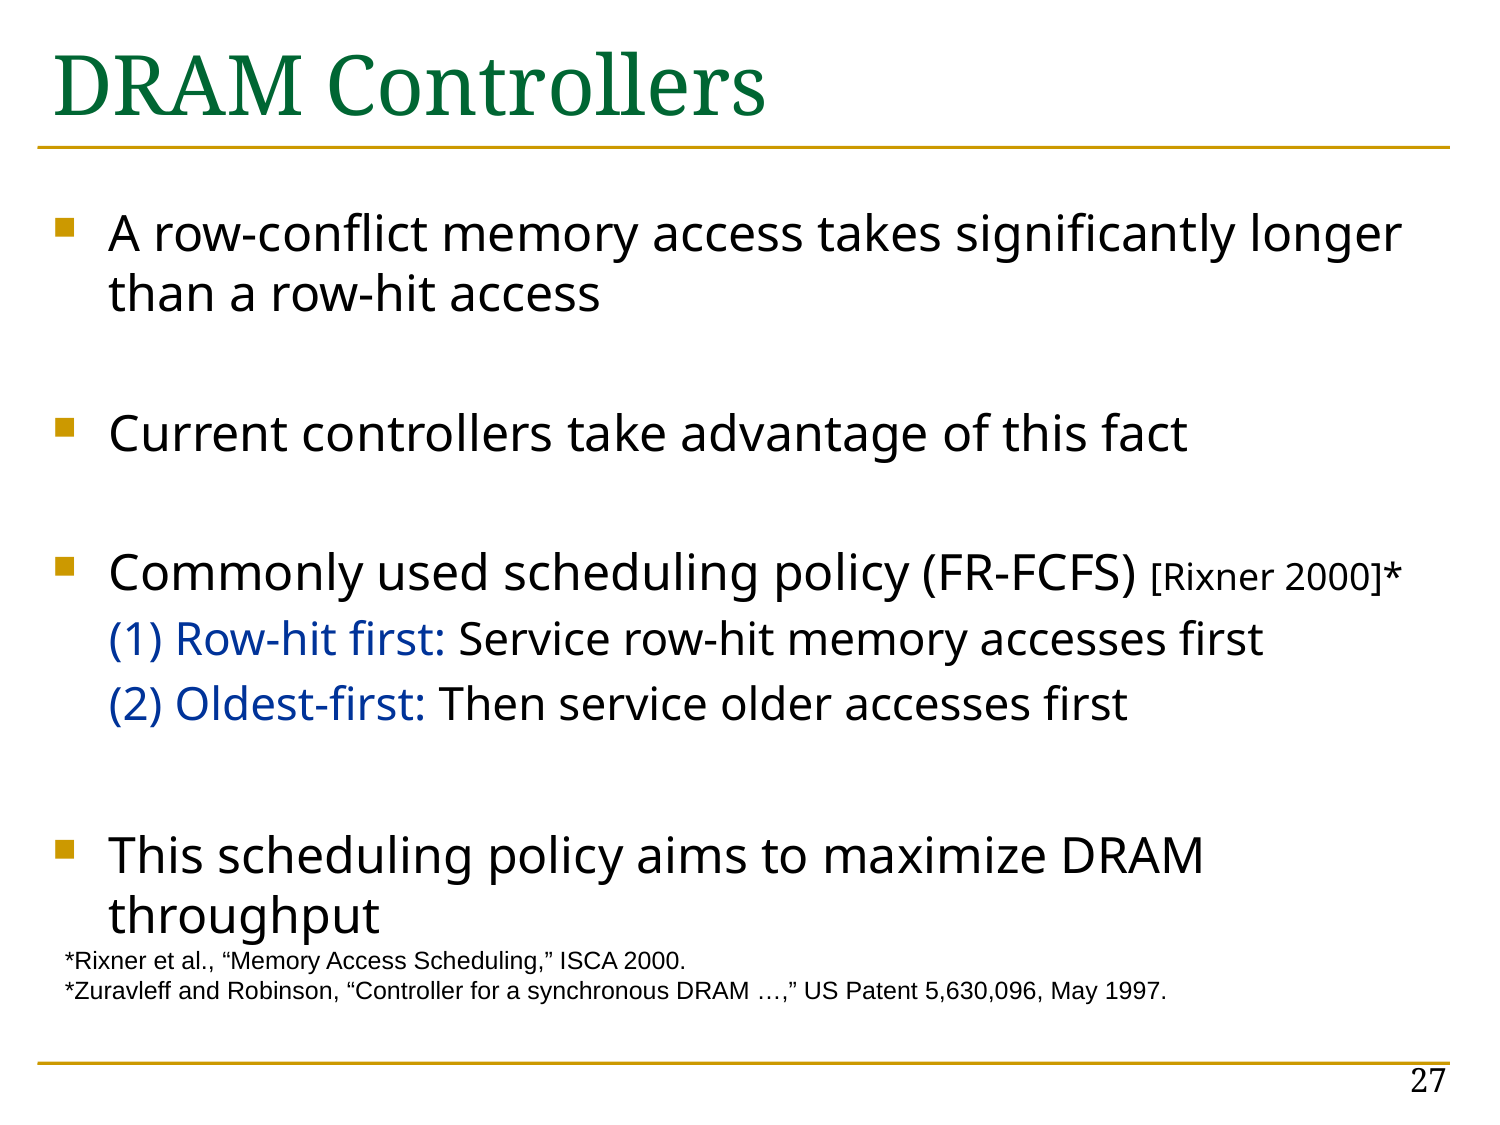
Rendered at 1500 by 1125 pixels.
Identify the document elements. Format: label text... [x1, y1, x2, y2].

list A row-conflict memory access takes significantly longer than a row-hit access Current controllers take advantage of this fact Commonly used scheduling policy (FR-FCFS) [Rixner 2000]* (1) Row-hit first: Service row-hit memory accesses first (2) Oldest-first: Then service older accesses first This scheduling policy aims to maximize DRAM throughput [37, 193, 1450, 994]
title DRAM Controllers [37, 24, 1450, 193]
text_box *Rixner et al., “Memory Access Scheduling,” ISCA 2000. *Zuravleff and Robinson, “Controller for a synchronous DRAM …,” US Patent 5,630,096, May 1997. [50, 937, 1401, 1013]
slide_number 27 [1111, 1036, 1462, 1112]
